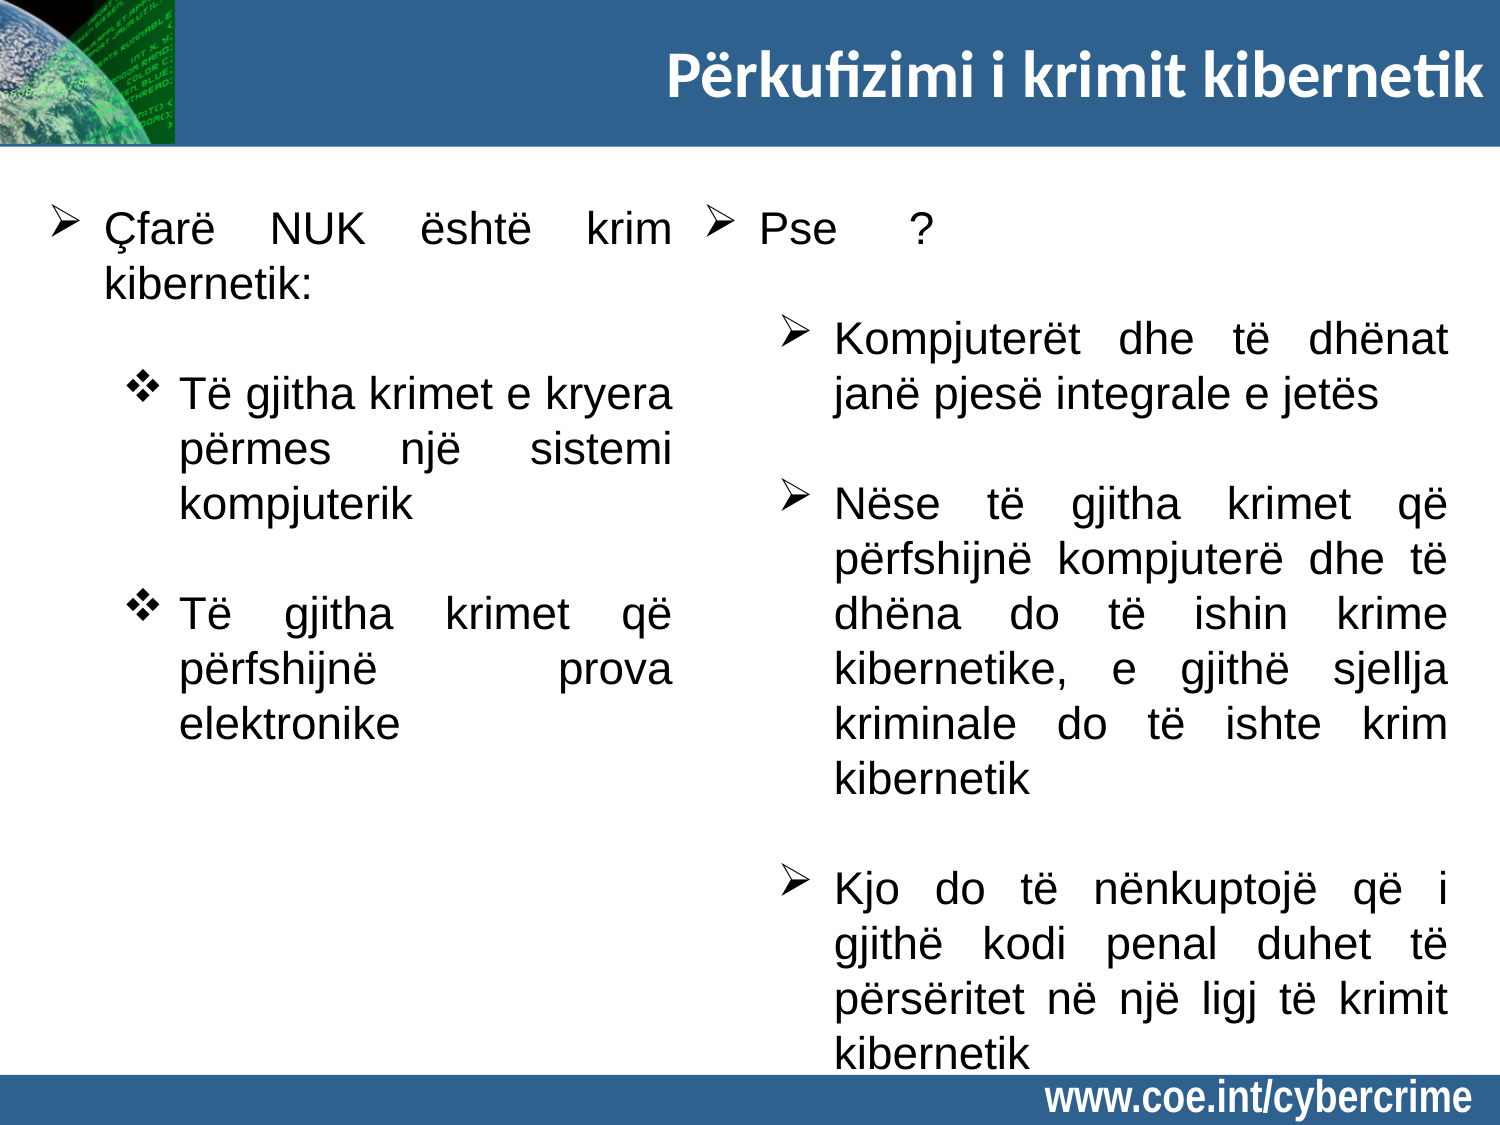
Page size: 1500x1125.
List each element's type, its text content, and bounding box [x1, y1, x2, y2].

text_box www.coe.int/cybercrime [1030, 1059, 1500, 1125]
picture [0, 0, 175, 144]
text_box Pse ? Kompjuterët dhe të dhënat janë pjesë integrale e jetës Nëse të gjitha krimet që përfshijnë kompjuterë dhe të dhëna do të ishin krime kibernetike, e gjithë sjellja kriminale do të ishte krim kibernetik Kjo do të nënkuptojë që i gjithë kodi penal duhet të përsëritet në një ligj të krimit kibernetik [687, 191, 1464, 1086]
text_box [0, 1073, 1030, 1125]
text_box Çfarë NUK është krim kibernetik: Të gjitha krimet e kryera përmes një sistemi kompjuterik Të gjitha krimet që përfshijnë prova elektronike [32, 191, 687, 811]
text_box Përkufizimi i krimit kibernetik [177, 0, 1500, 149]
